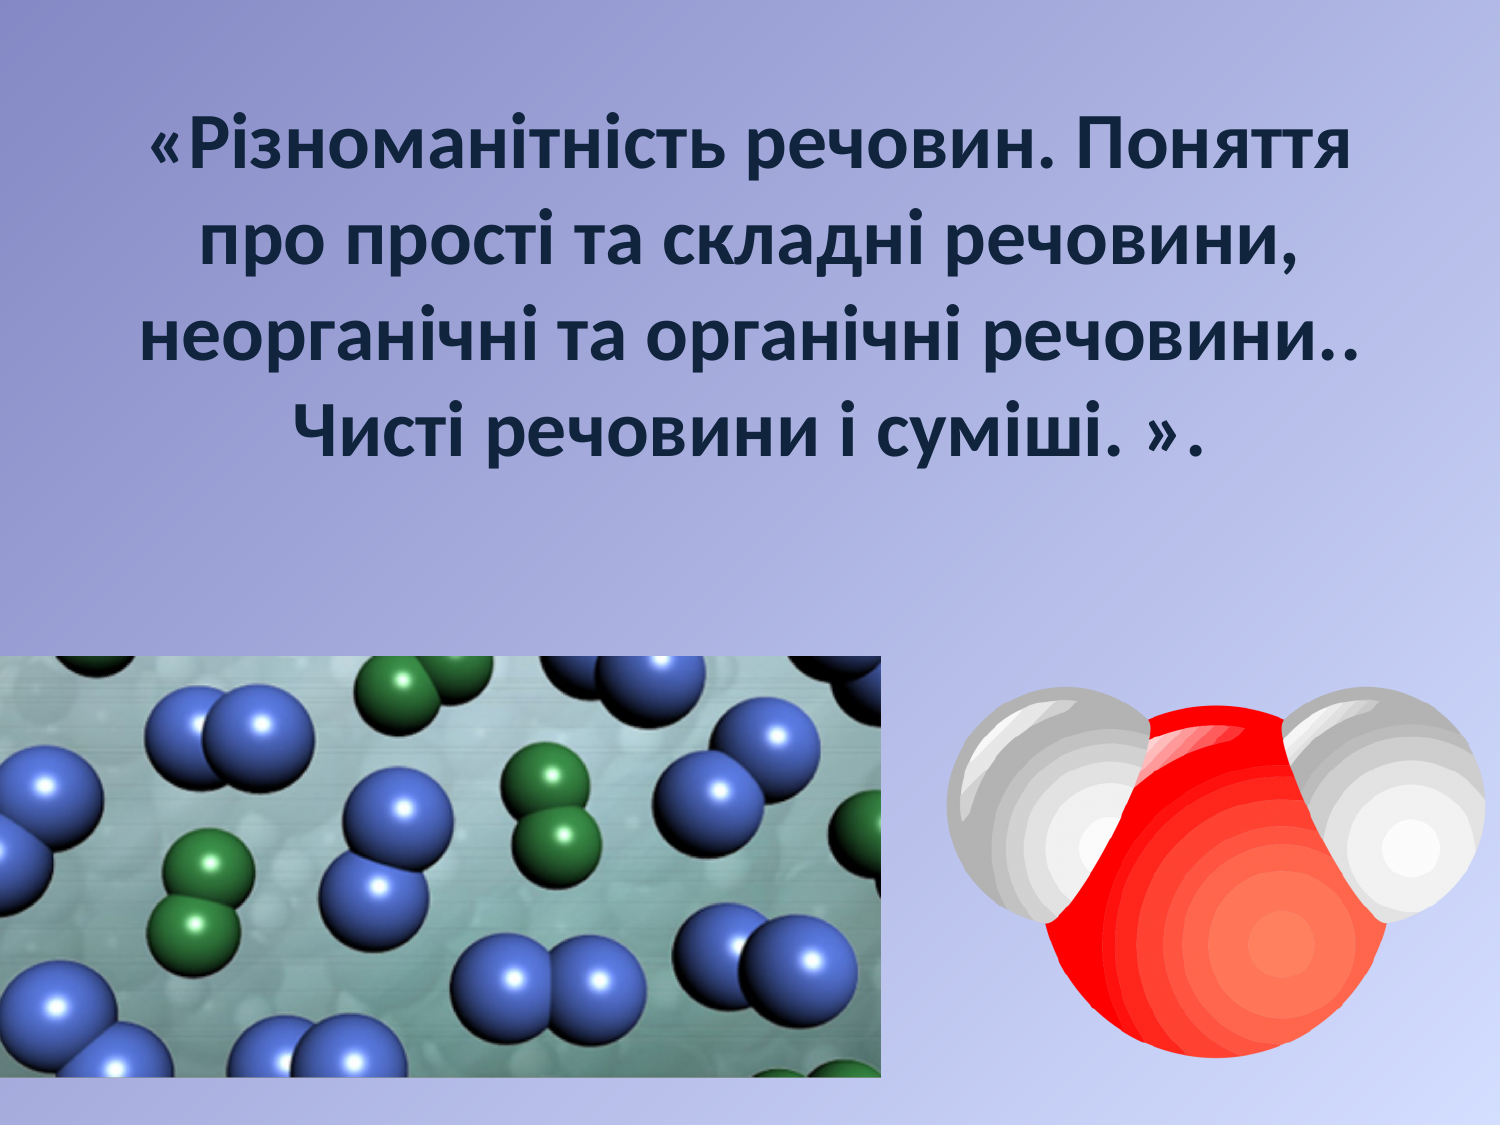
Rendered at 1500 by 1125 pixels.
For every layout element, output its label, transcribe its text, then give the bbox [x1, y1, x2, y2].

picture [0, 656, 881, 1079]
title «Різноманітність речовин. Поняття про прості та складні речовини, неорганічні та органічні речовини.. Чисті речовини і суміші. ». [112, 66, 1388, 591]
picture [932, 668, 1500, 1077]
